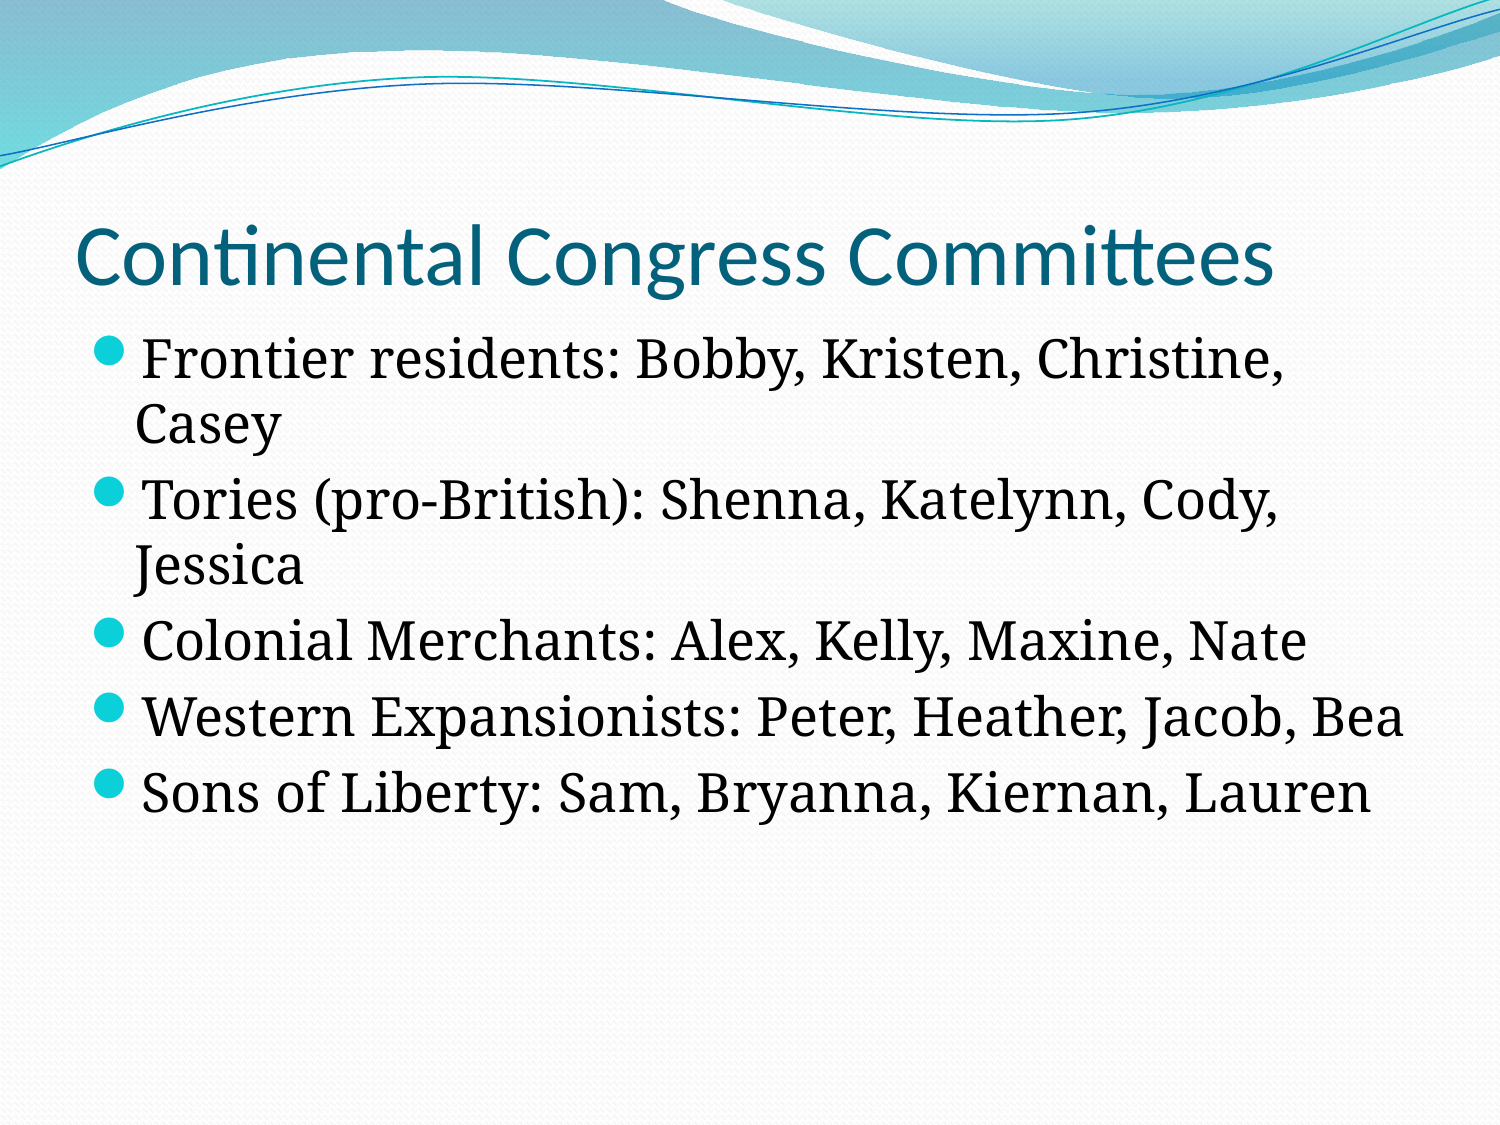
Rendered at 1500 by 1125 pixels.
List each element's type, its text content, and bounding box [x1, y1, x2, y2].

title Continental Congress Committees [75, 115, 1425, 303]
list Frontier residents: Bobby, Kristen, Christine, Casey Tories (pro-British): Shenna, Katelynn, Cody, Jessica Colonial Merchants: Alex, Kelly, Maxine, Nate Western Expansionists: Peter, Heather, Jacob, Bea Sons of Liberty: Sam, Bryanna, Kiernan, Lauren [75, 317, 1425, 1038]
